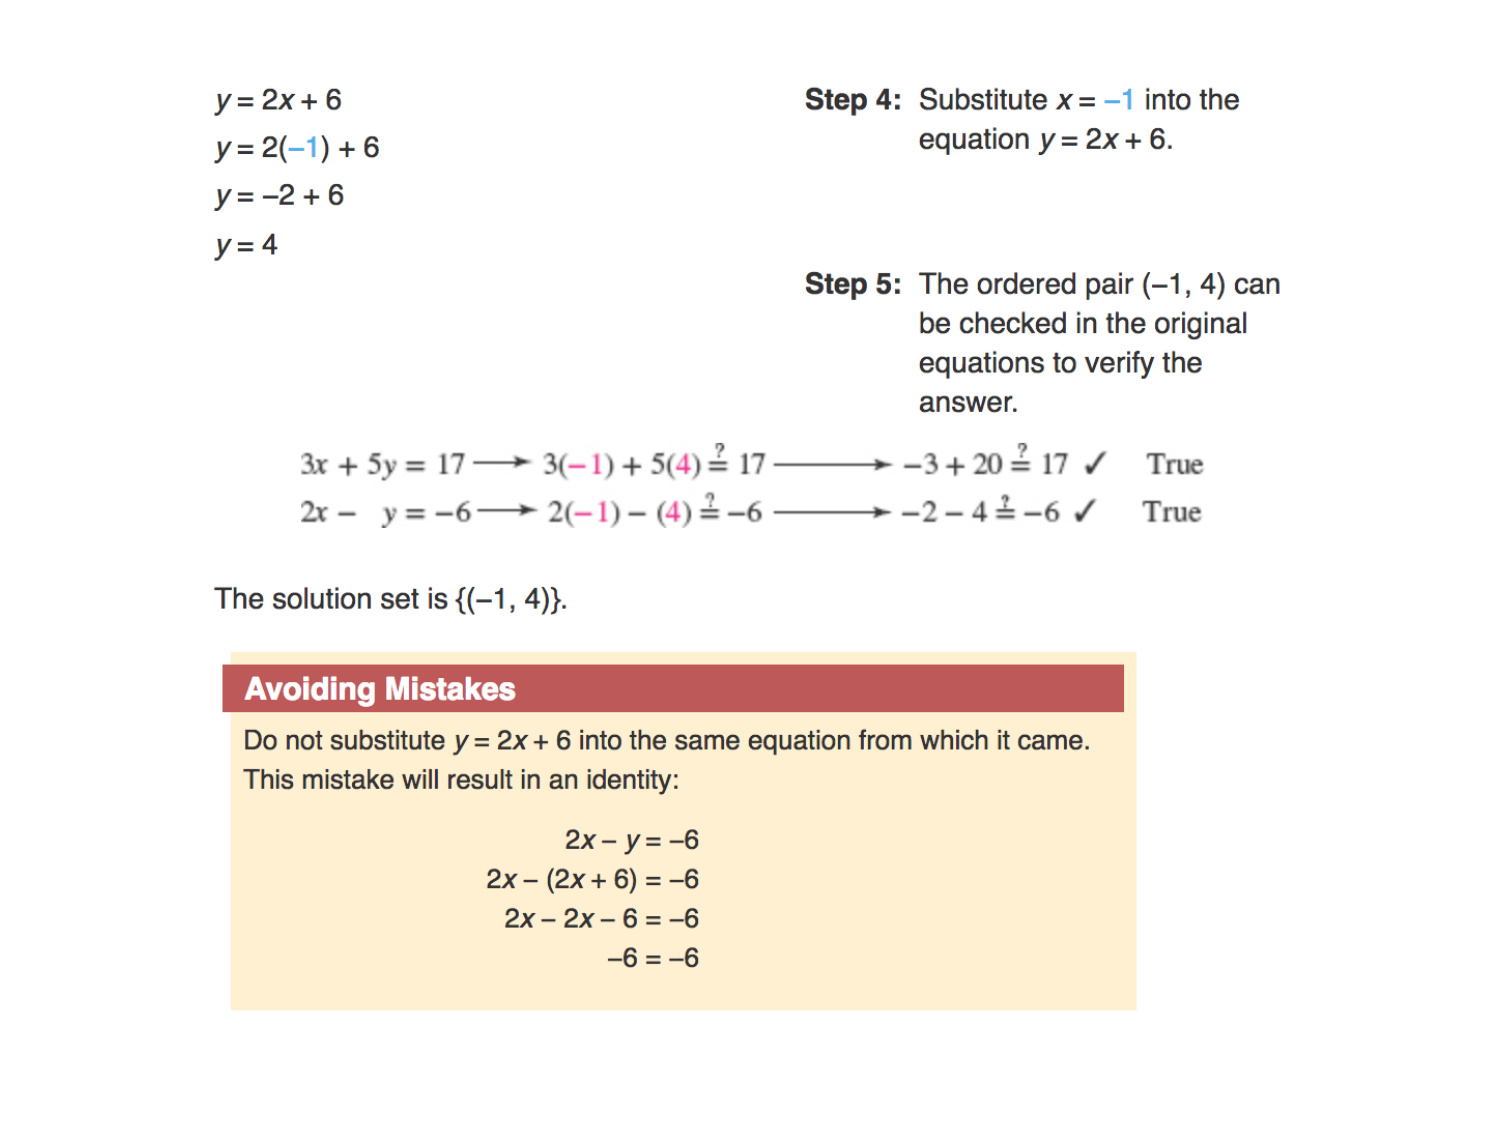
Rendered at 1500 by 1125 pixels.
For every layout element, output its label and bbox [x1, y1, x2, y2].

list [0, 66, 1500, 1027]
